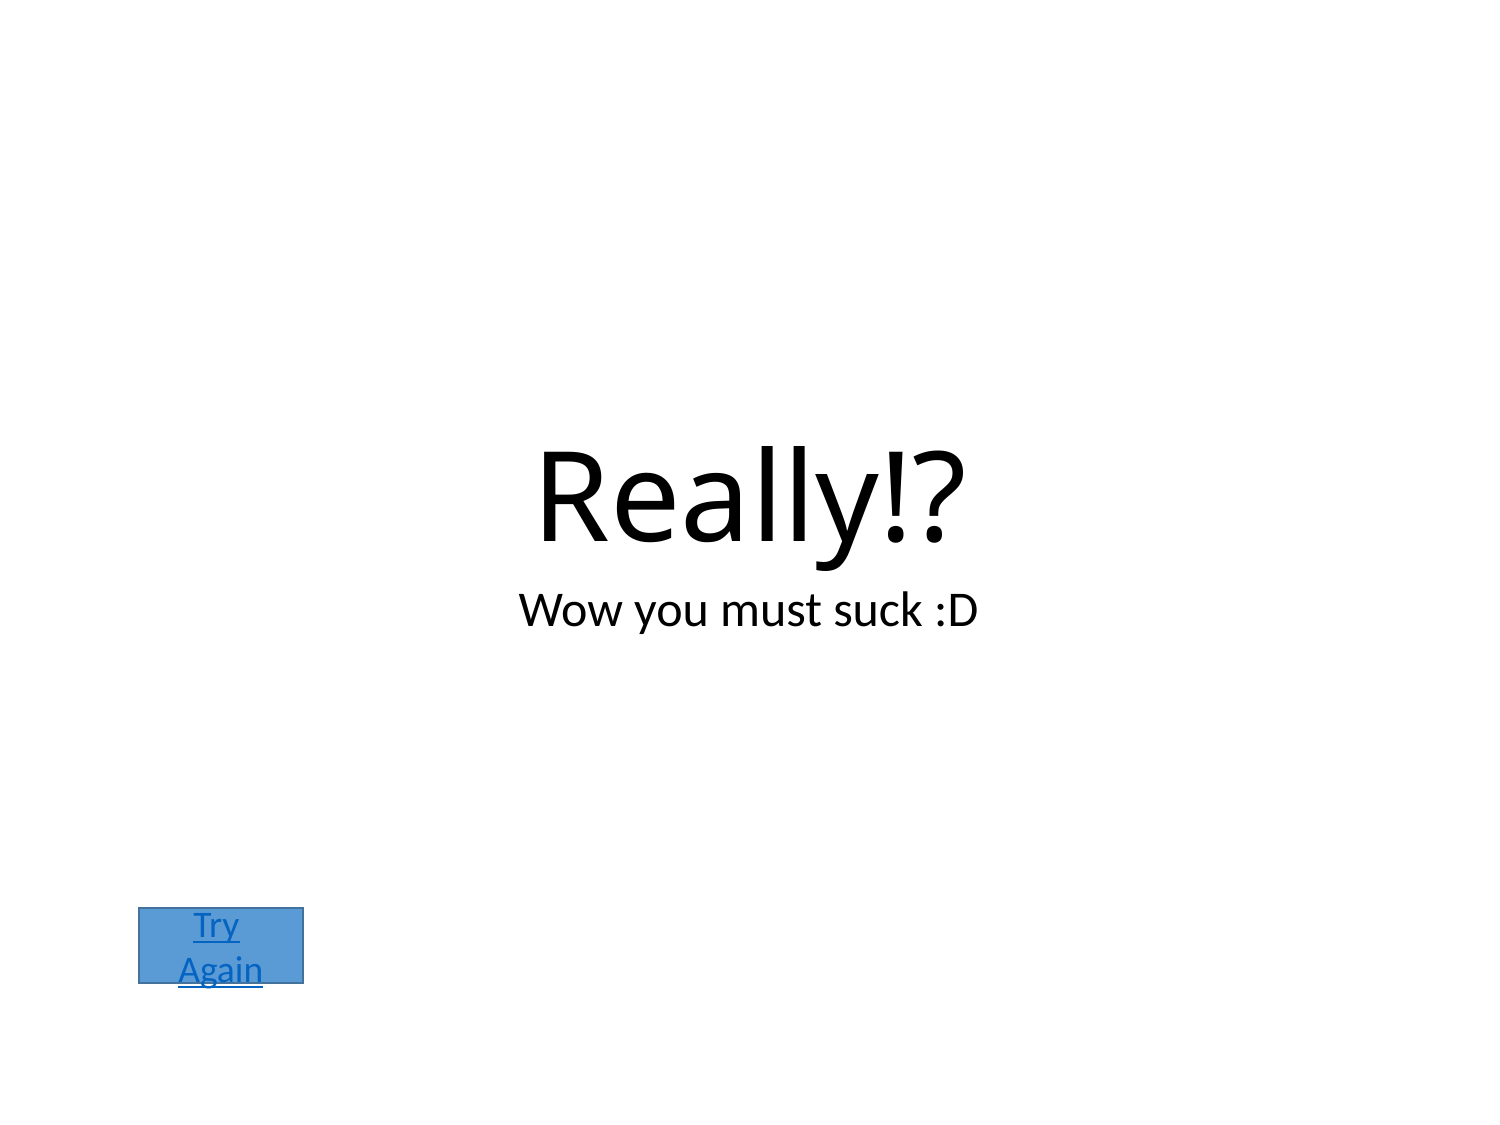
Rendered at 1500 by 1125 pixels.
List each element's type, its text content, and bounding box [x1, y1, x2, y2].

text_box Try Again [138, 907, 304, 984]
subtitle Wow you must suck :D [186, 575, 1312, 848]
title Really!? [112, 184, 1388, 576]
